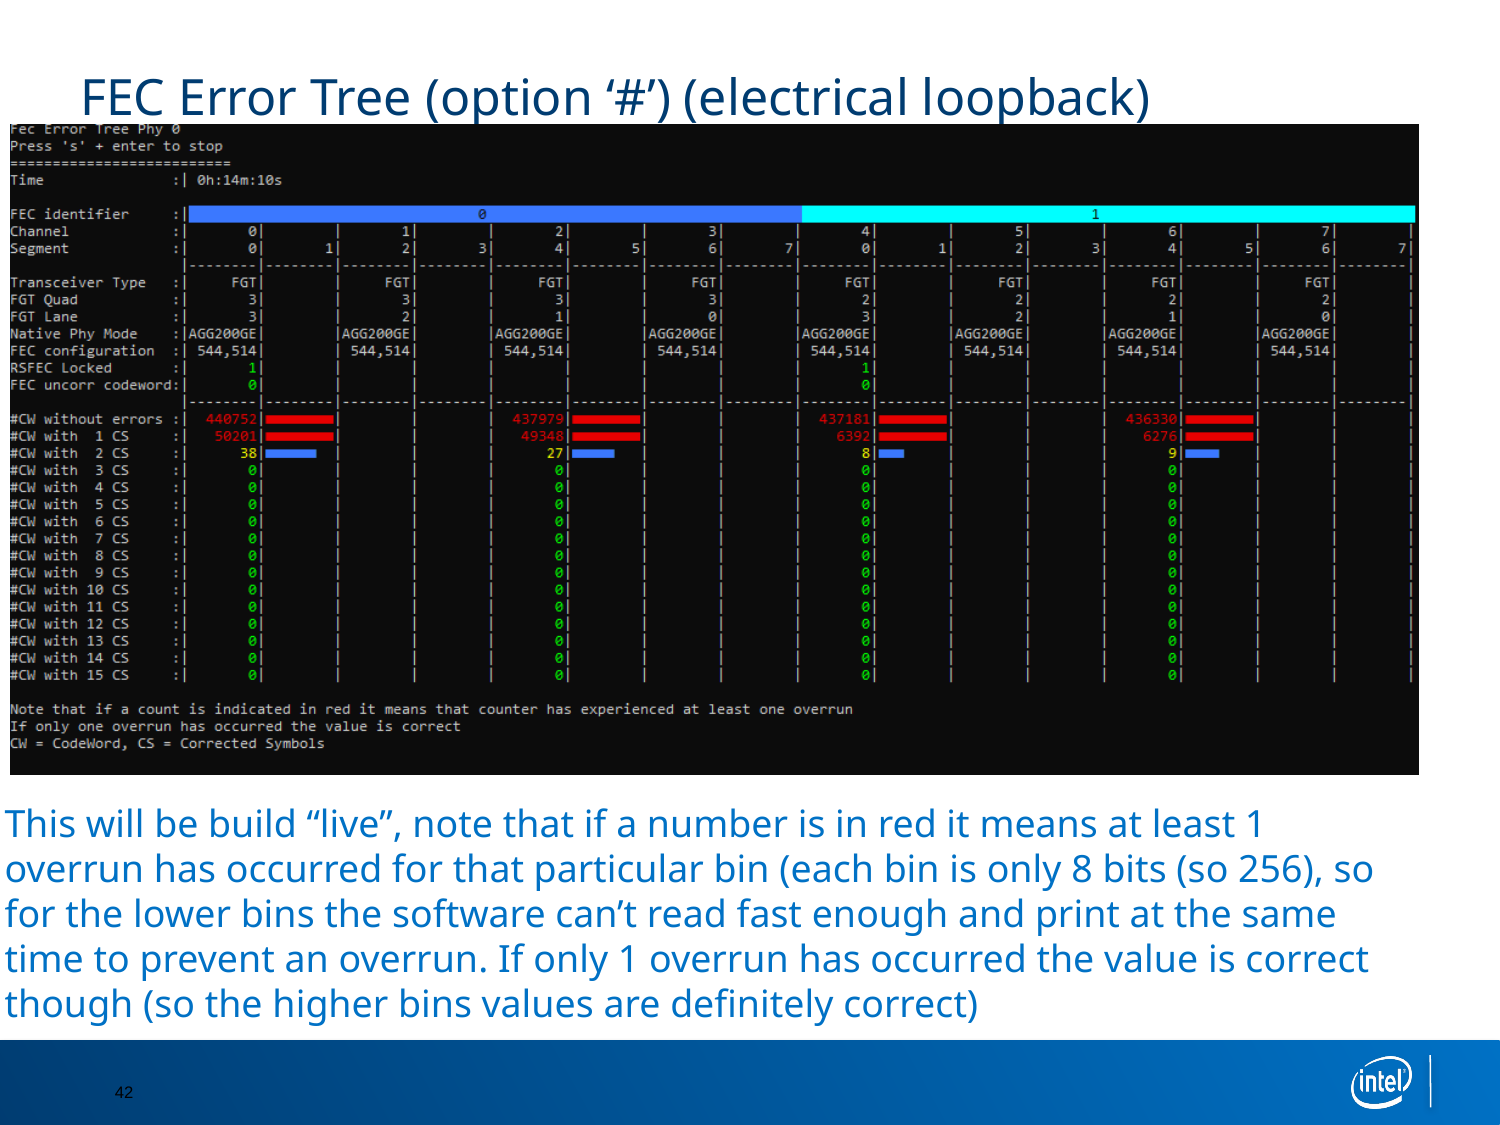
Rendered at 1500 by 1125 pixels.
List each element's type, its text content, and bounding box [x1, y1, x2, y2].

picture [10, 124, 1419, 775]
list This will be build “live”, note that if a number is in red it means at least 1 overrun has occurred for that particular bin (each bin is only 8 bits (so 256), so for the lower bins the software can’t read fast enough and print at the same time to prevent an overrun. If only 1 overrun has occurred the value is correct though (so the higher bins values are definitely correct) [4, 799, 1413, 1069]
picture [1351, 1069, 1412, 1109]
slide_number 42 [19, 1069, 134, 1116]
title FEC Error Tree (option ‘#’) (electrical loopback) [80, 65, 1442, 194]
